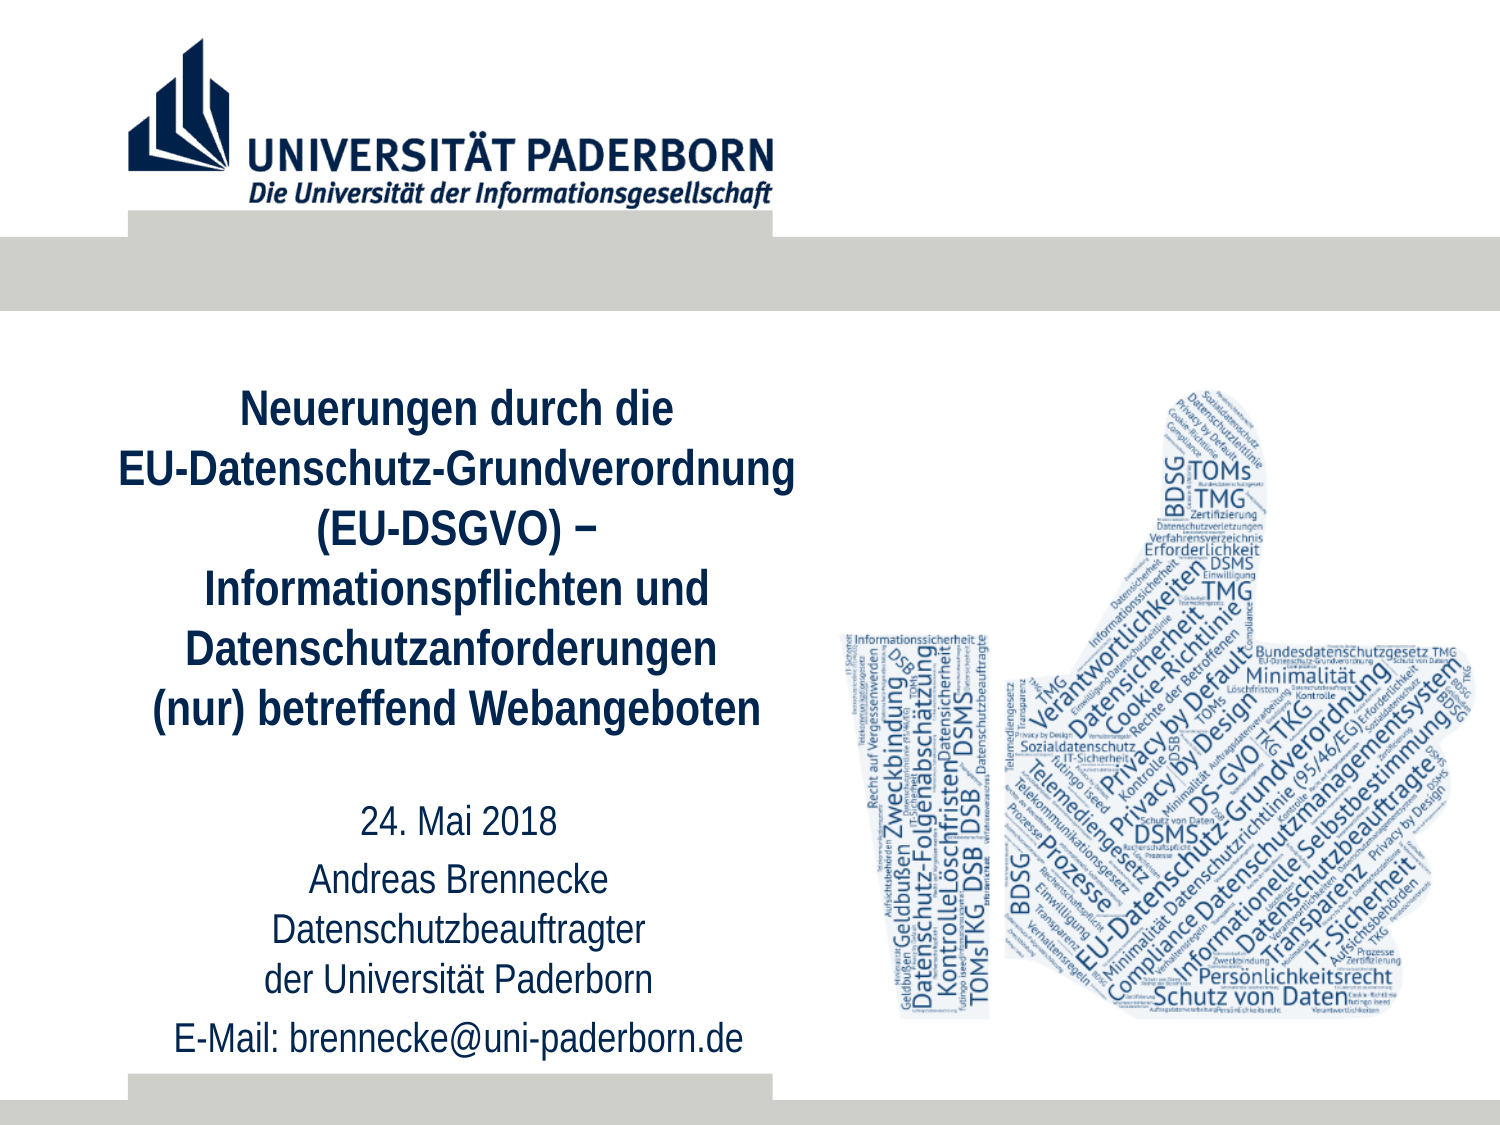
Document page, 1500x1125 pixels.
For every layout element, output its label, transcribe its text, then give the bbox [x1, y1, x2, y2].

subtitle 24. Mai 2018 Andreas Brennecke Datenschutzbeauftragter der Universität Paderborn E-Mail: brennecke@uni-paderborn.de [132, 785, 786, 1070]
picture [829, 379, 1485, 1026]
picture [128, 38, 773, 209]
title Neuerungen durch die EU-Datenschutz-Grundverordnung (EU-DSGVO) − Informationspflichten und Datenschutzanforderungen (nur) betreffend Webangeboten [99, 344, 815, 768]
